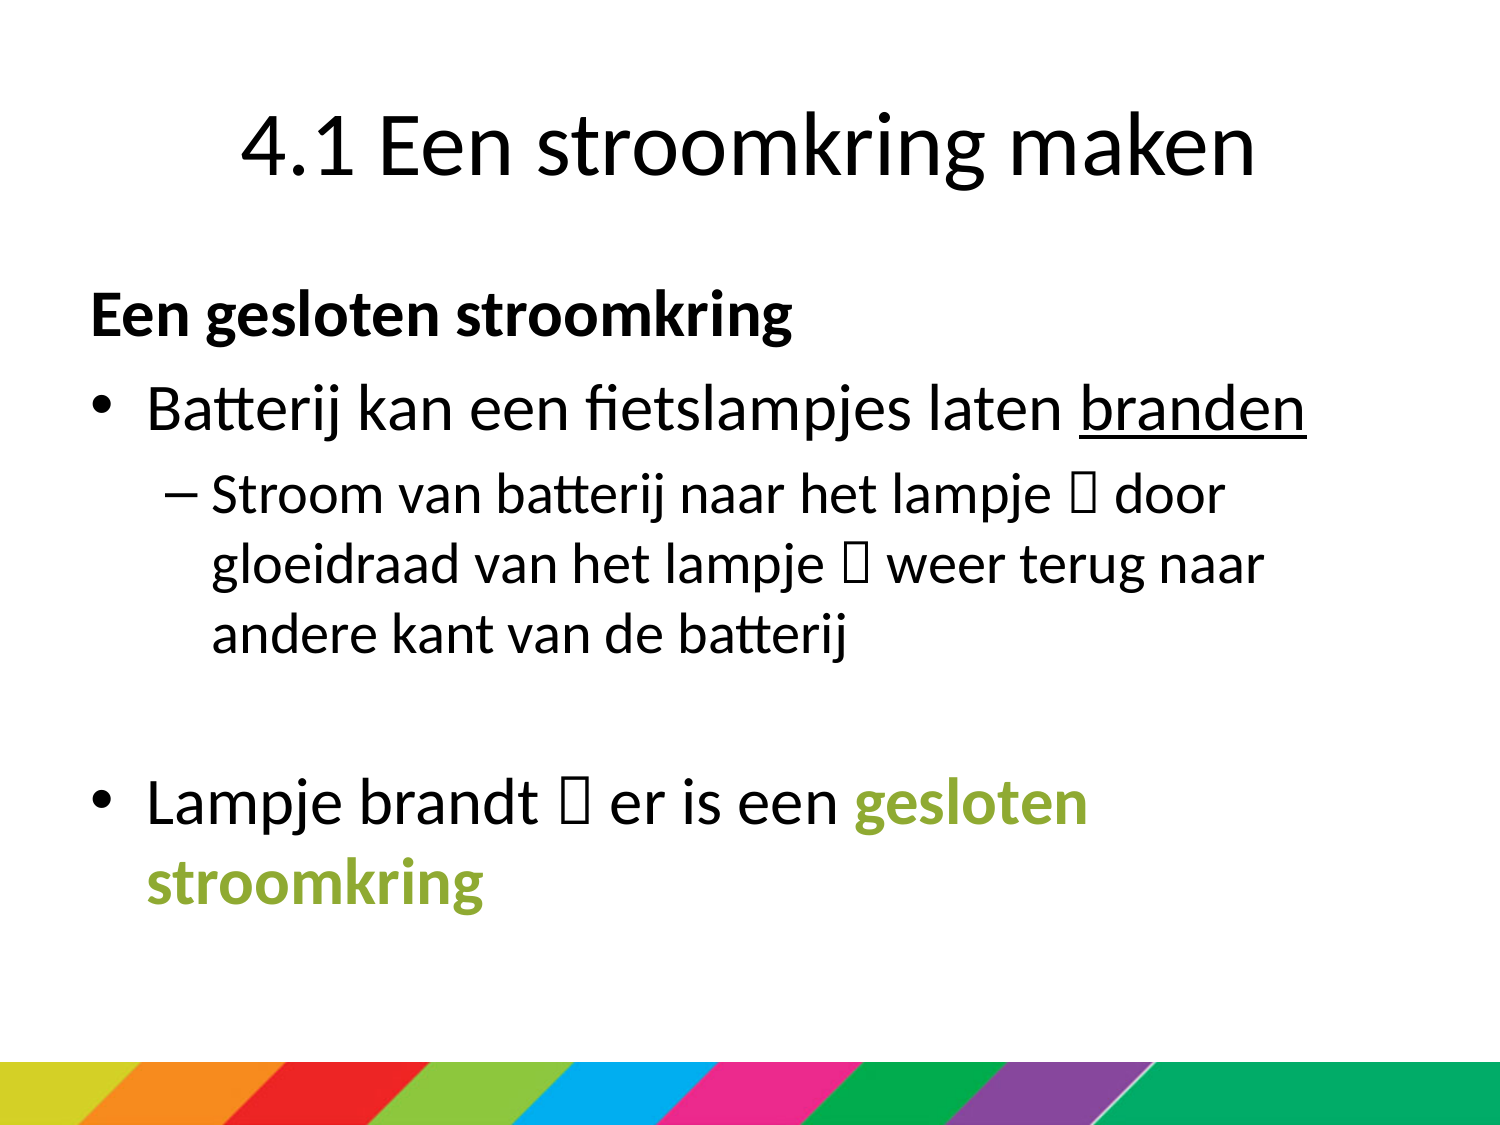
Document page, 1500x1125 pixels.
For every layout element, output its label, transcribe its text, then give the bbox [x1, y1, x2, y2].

picture [0, 1062, 574, 1125]
picture [656, 1062, 1500, 1125]
title 4.1 Een stroomkring maken [75, 45, 1425, 233]
list Een gesloten stroomkring Batterij kan een fietslampjes laten branden Stroom van batterij naar het lampje  door gloeidraad van het lampje  weer terug naar andere kant van de batterij Lampje brandt  er is een gesloten stroomkring [75, 262, 1425, 1005]
